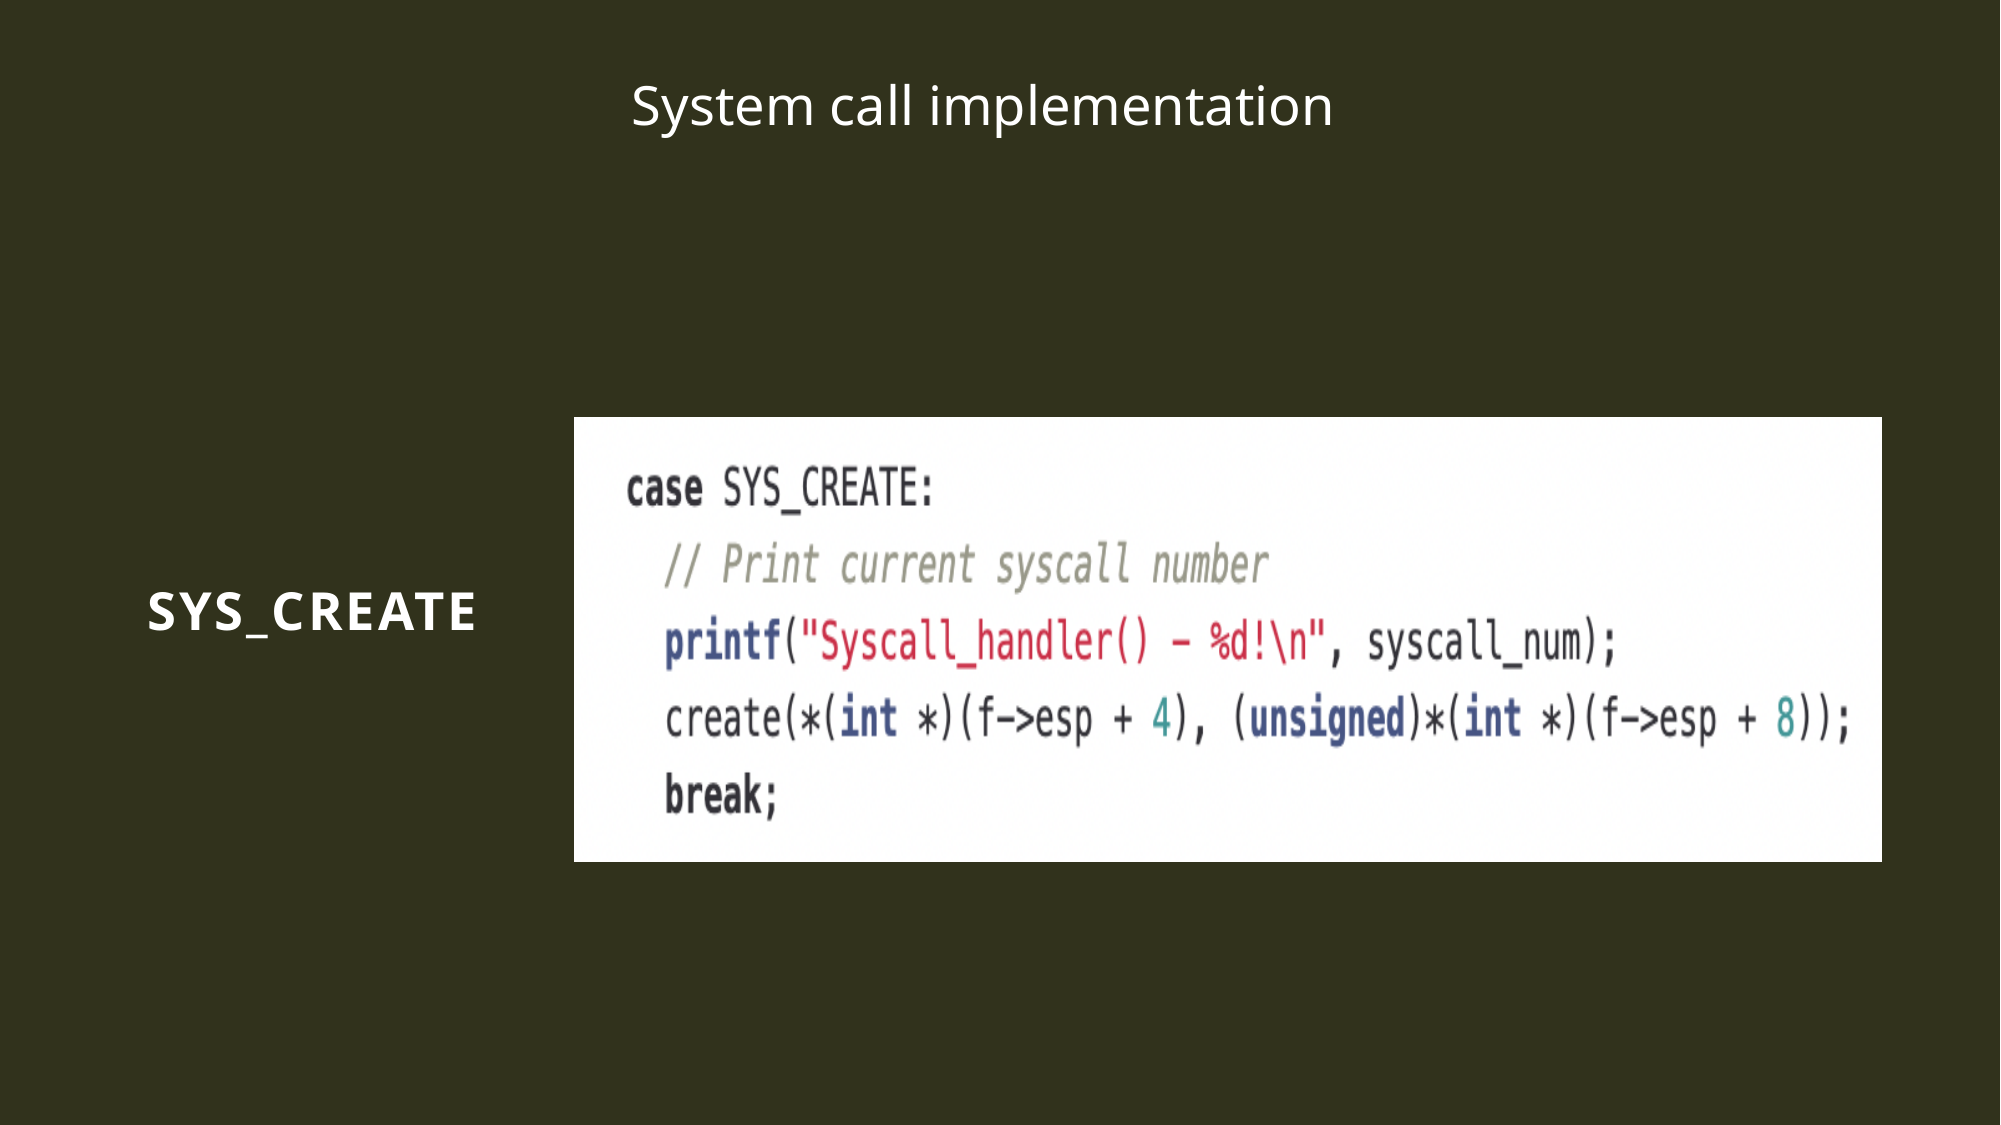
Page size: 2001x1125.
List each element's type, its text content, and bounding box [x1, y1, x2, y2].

title SYS_CREATE [33, 559, 574, 719]
text_box System call implementation [63, 63, 1905, 144]
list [574, 417, 1882, 862]
